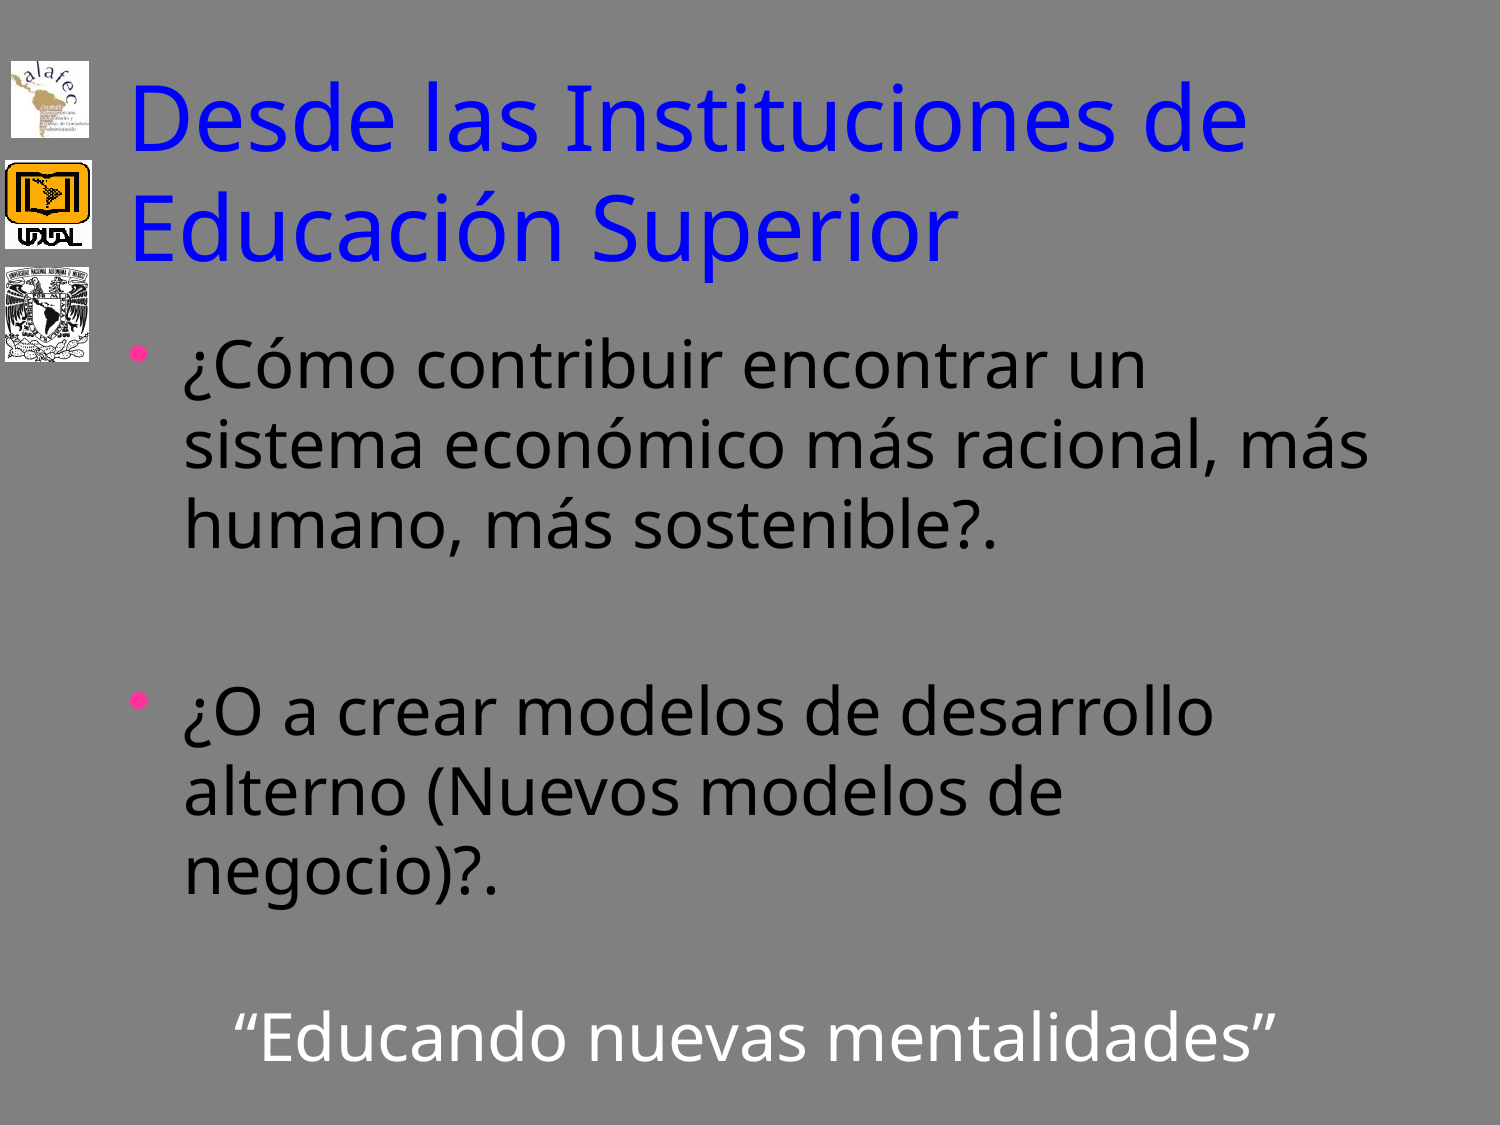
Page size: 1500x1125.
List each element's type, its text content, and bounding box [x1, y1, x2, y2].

picture [5, 267, 89, 362]
picture [5, 160, 92, 249]
picture [11, 61, 89, 138]
text_box “Educando nuevas mentalidades” [219, 987, 1293, 1083]
list ¿Cómo contribuir encontrar un sistema económico más racional, más humano, más sostenible?. ¿O a crear modelos de desarrollo alterno (Nuevos modelos de negocio)?. [112, 314, 1388, 1083]
title Desde las Instituciones de Educación Superior [112, 49, 1388, 290]
